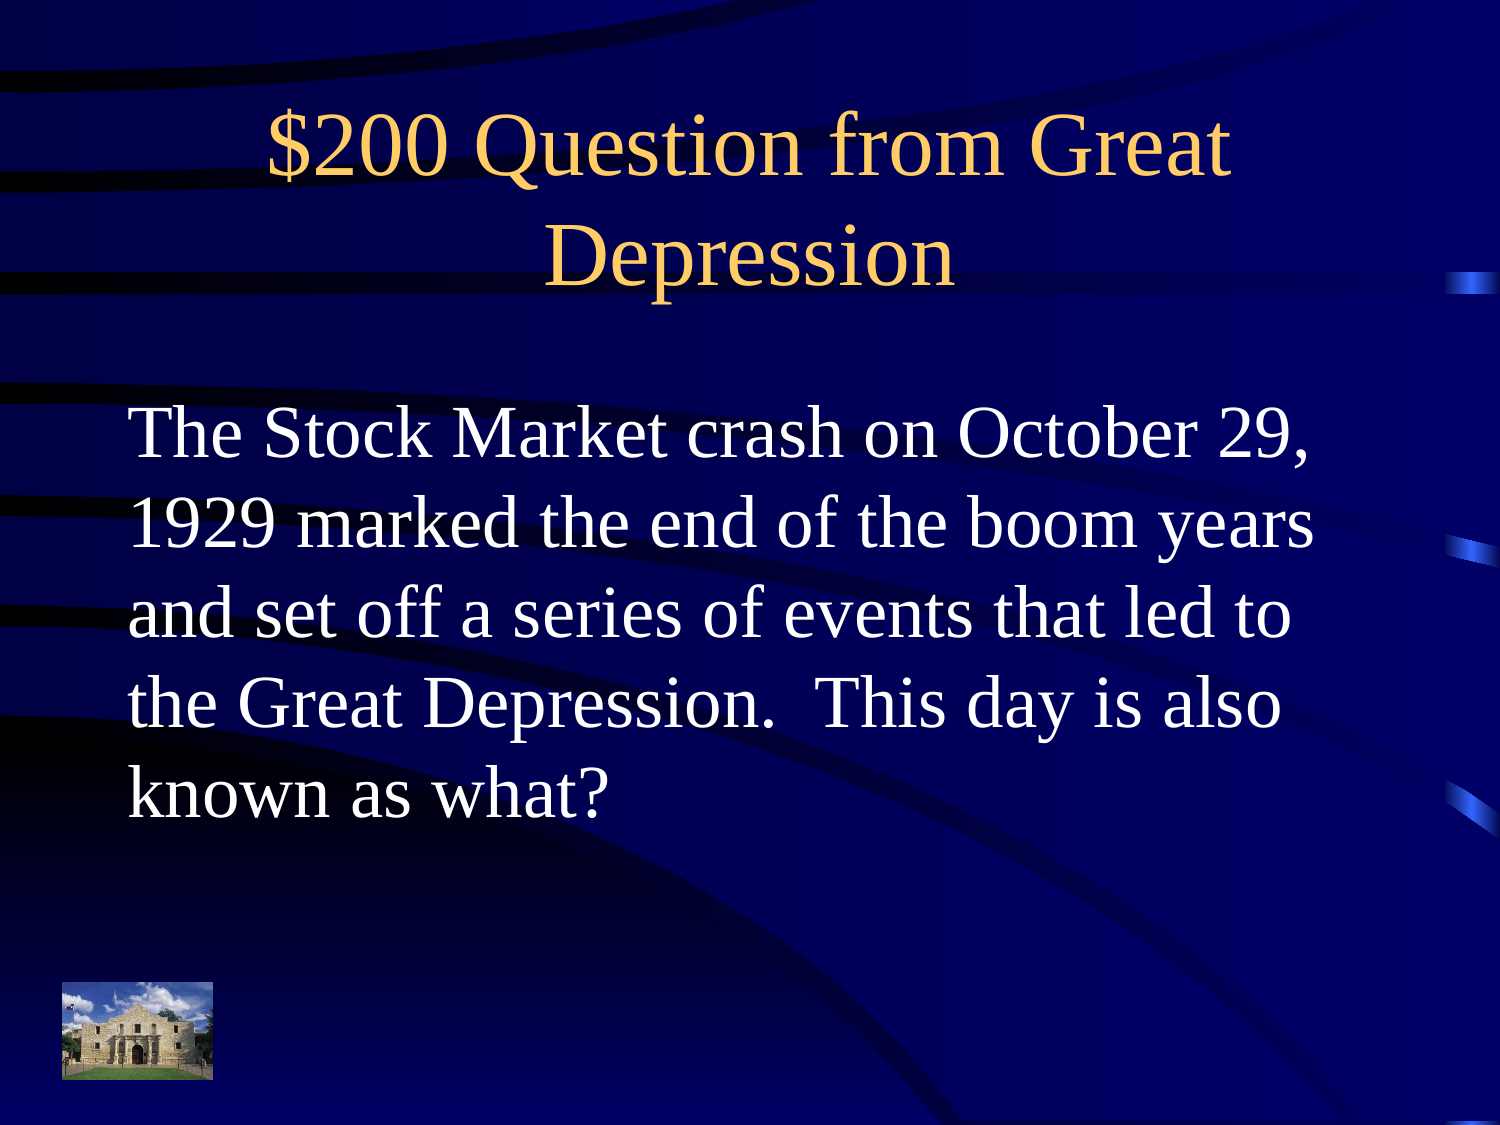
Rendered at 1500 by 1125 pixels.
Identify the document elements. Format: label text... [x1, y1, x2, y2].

picture [62, 982, 213, 1081]
title $200 Question from Great Depression [112, 99, 1388, 288]
text_box The Stock Market crash on October 29, 1929 marked the end of the boom years and set off a series of events that led to the Great Depression. This day is also known as what? [112, 374, 1363, 840]
